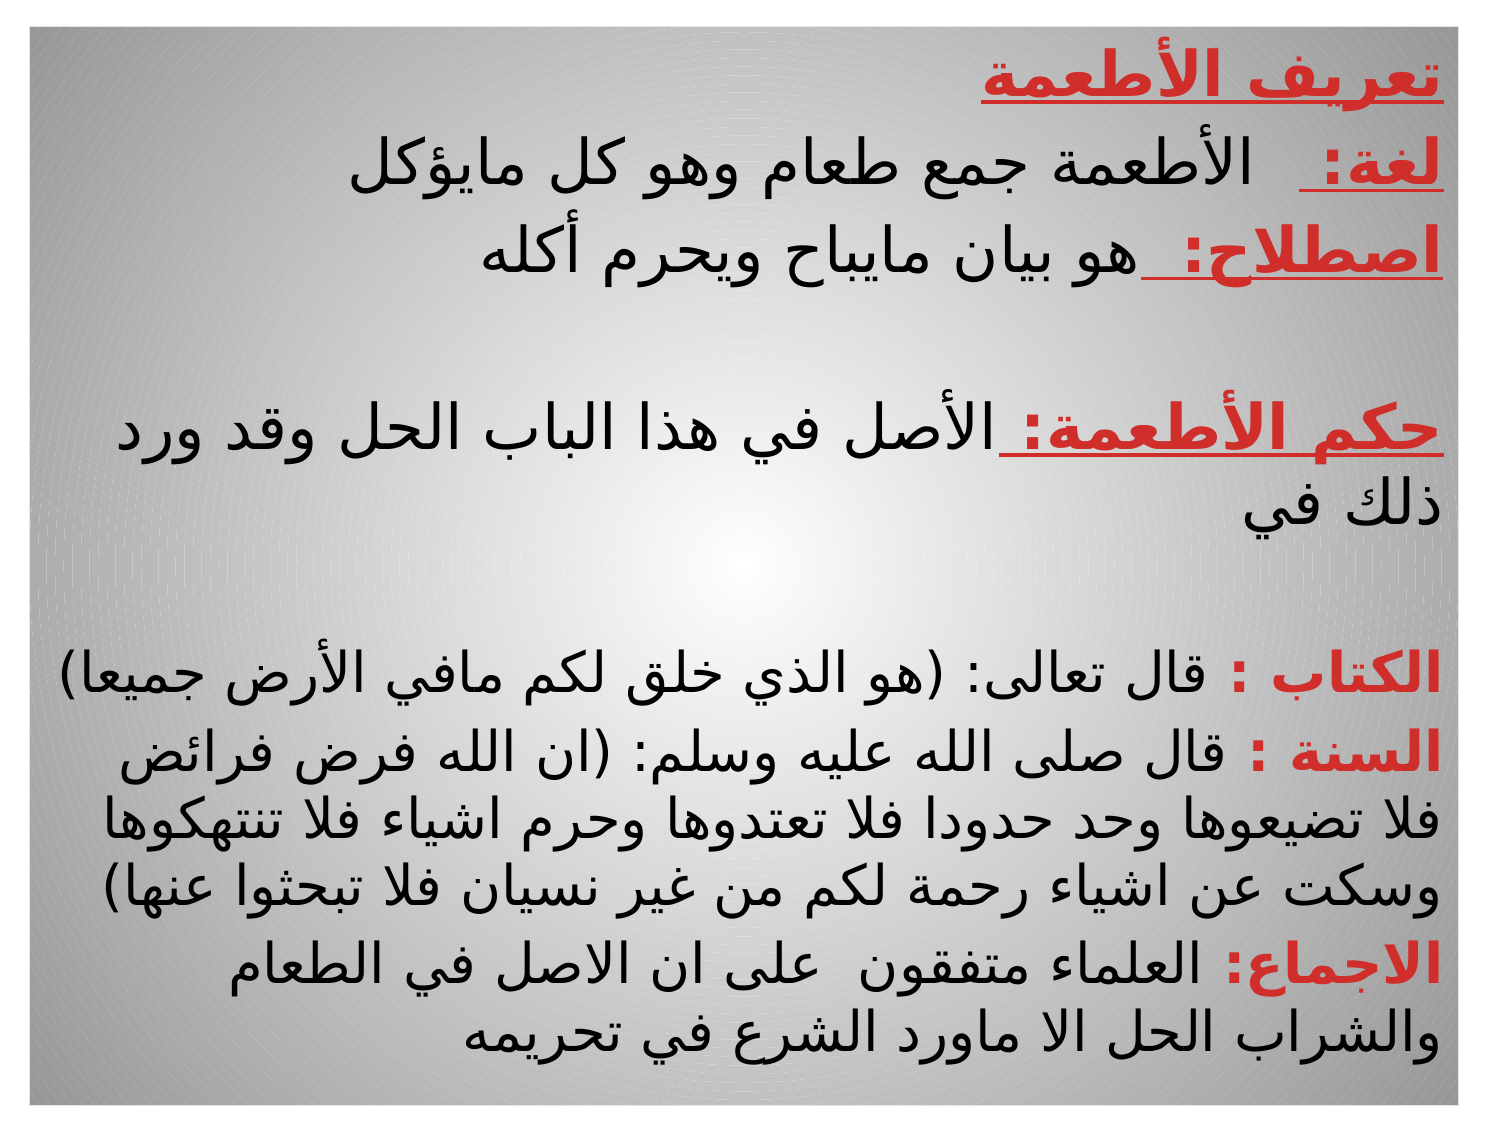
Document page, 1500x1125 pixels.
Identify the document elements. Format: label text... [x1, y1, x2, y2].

list تعريف الأطعمة لغة: الأطعمة جمع طعام وهو كل مايؤكل اصطلاح: هو بيان مايباح ويحرم أكله حكم الأطعمة: الأصل في هذا الباب الحل وقد ورد ذلك في الكتاب : قال تعالى: (هو الذي خلق لكم مافي الأرض جميعا) السنة : قال صلى الله عليه وسلم: (ان الله فرض فرائض فلا تضيعوها وحد حدودا فلا تعتدوها وحرم اشياء فلا تنتهكوها وسكت عن اشياء رحمة لكم من غير نسيان فلا تبحثوا عنها) الاجماع: العلماء متفقون على ان الاصل في الطعام والشراب الحل الا ماورد الشرع في تحريمه [29, 26, 1459, 1106]
